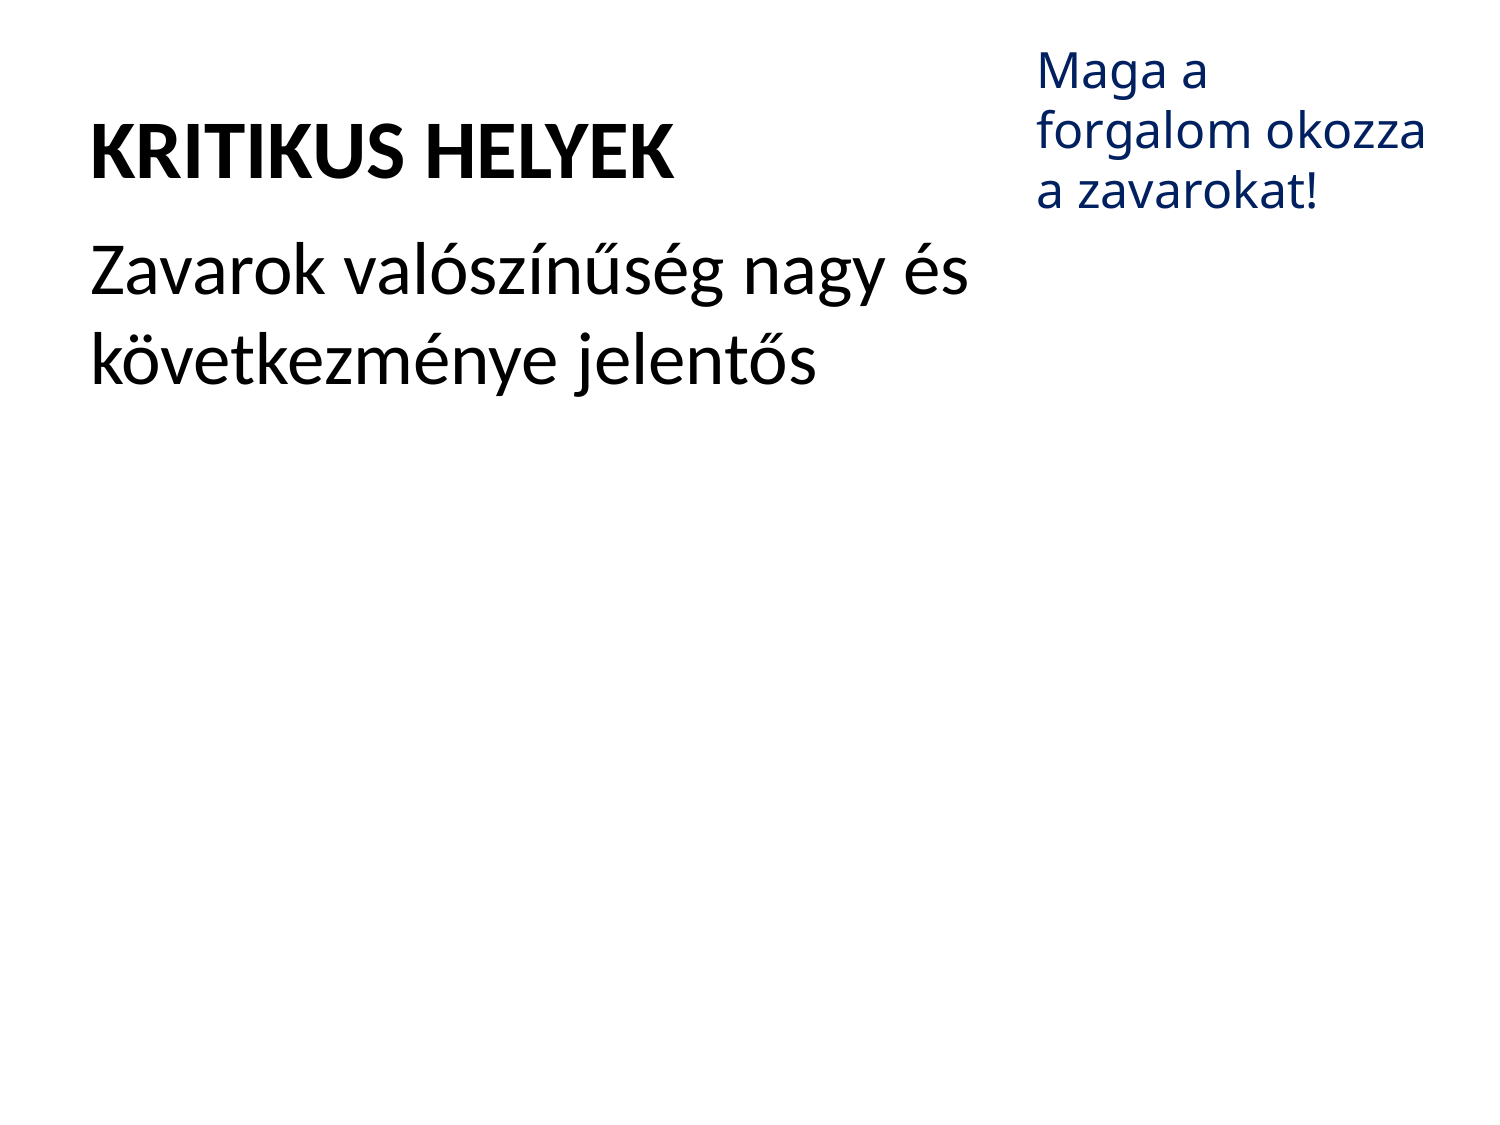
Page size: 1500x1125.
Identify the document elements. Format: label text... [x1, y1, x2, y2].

list KRITIKUS HELYEK Zavarok valószínűség nagy és következménye jelentős [75, 87, 1425, 1005]
text_box Maga a forgalom okozza a zavarokat! [1021, 30, 1447, 226]
